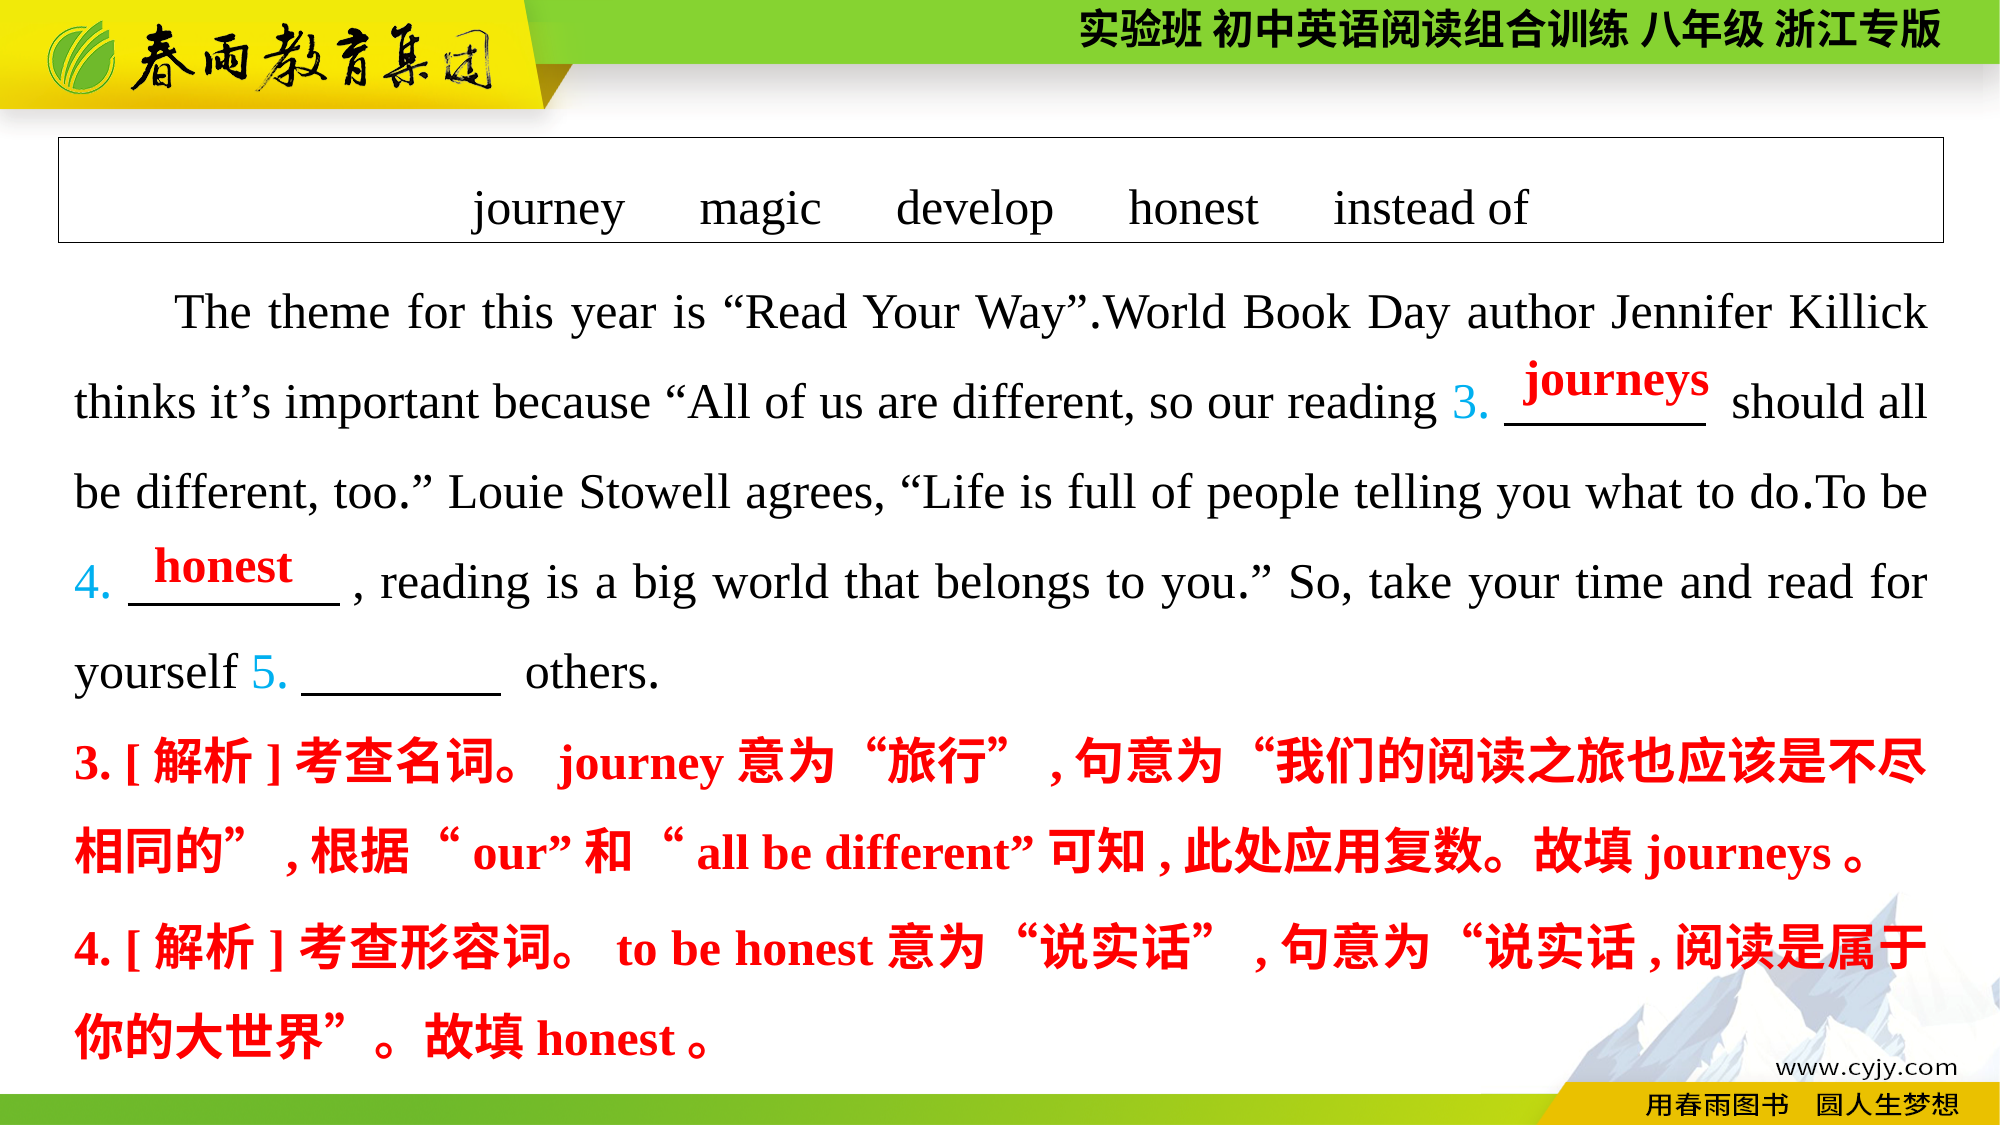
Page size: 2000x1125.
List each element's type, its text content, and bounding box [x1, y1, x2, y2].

text_box journeys [1508, 338, 1725, 413]
text_box journey magic develop honest instead of [58, 137, 1944, 243]
text_box honest [126, 525, 308, 600]
text_box 4. [解析]考查形容词。to be honest意为“说实话”,句意为“说实话,阅读是属于你的大世界”。故填honest。 [59, 887, 1944, 1073]
picture [0, 0, 2000, 1125]
text_box 3. [解析]考查名词。journey意为“旅行”,句意为“我们的阅读之旅也应该是不尽相同的”,根据“our”和“all be different”可知,此处应用复数。故填journeys。 [59, 707, 1944, 887]
text_box The theme for this year is “Read Your Way”.World Book Day author Jennifer Killick thinks it’s important because “All of us are different, so our reading 3. should all be different, too.” Louie Stowell agrees, “Life is full of people telling you what to do.To be 4. , reading is a big world that belongs to you.” So, take your time and read for yourself 5. others. [59, 243, 1944, 707]
